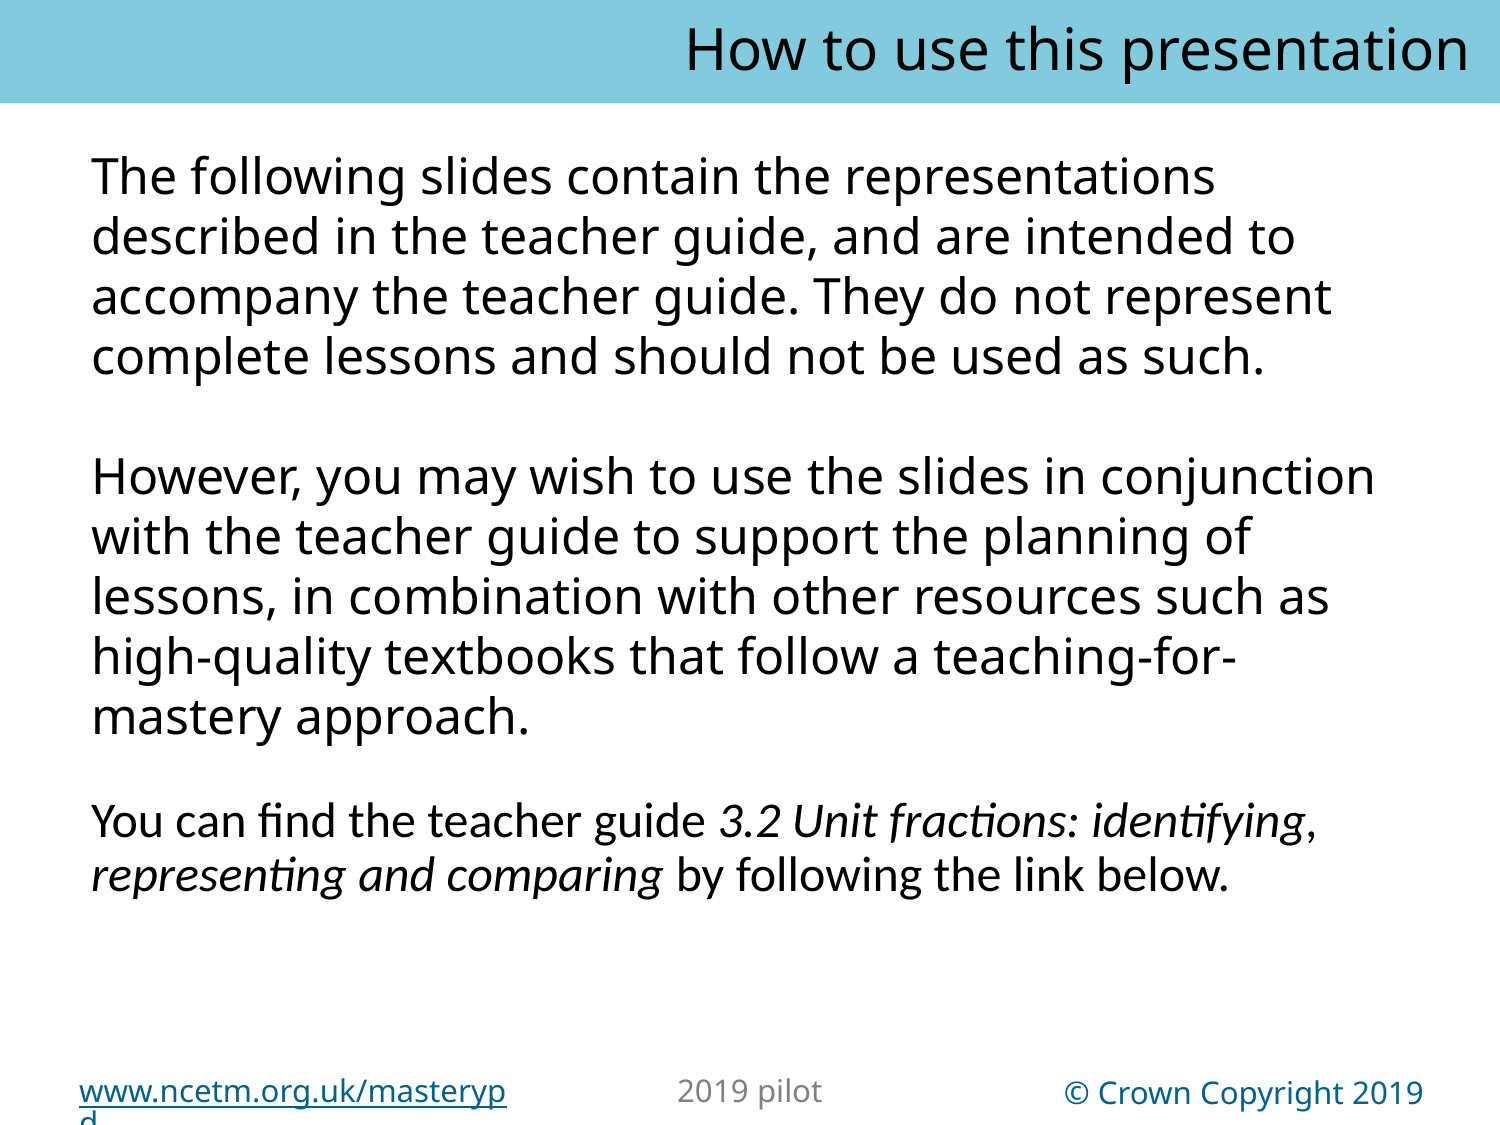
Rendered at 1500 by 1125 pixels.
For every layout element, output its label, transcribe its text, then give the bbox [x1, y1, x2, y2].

list How to use this presentation [0, 0, 1500, 104]
list You can find the teacher guide 3.2 Unit fractions: identifying, representing and comparing by following the link below. [76, 786, 1424, 972]
